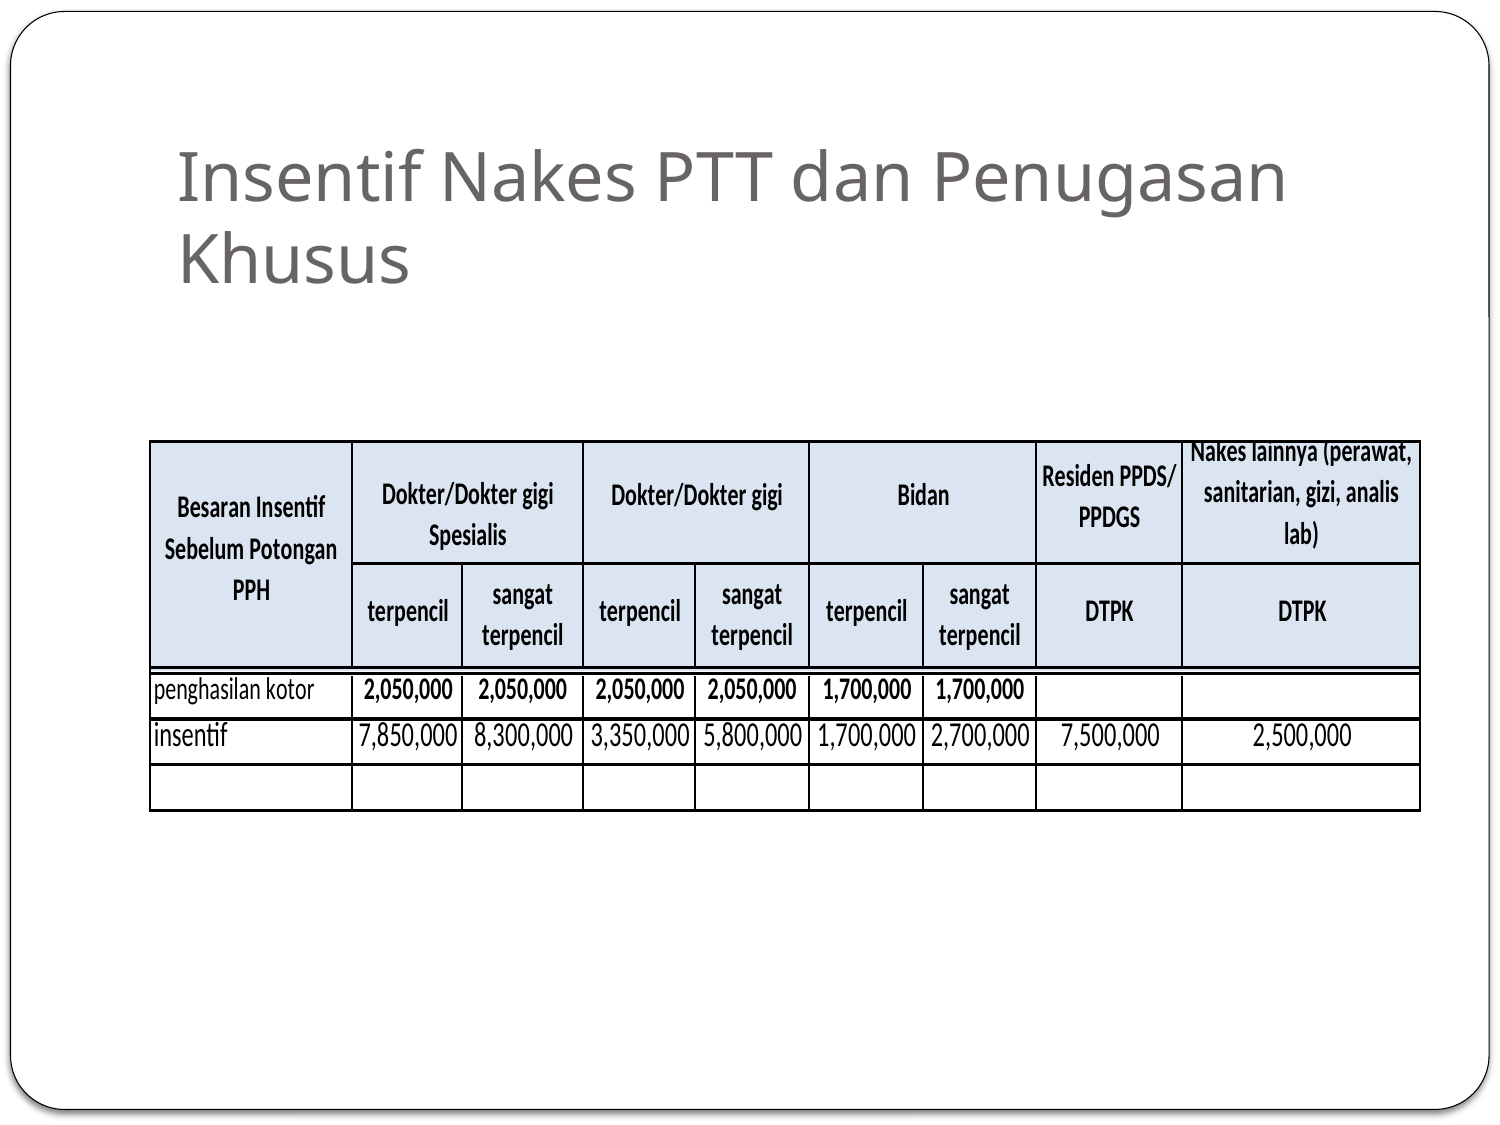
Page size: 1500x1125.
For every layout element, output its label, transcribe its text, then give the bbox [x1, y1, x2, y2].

picture [148, 440, 1422, 813]
title Insentif Nakes PTT dan Penugasan Khusus [162, 125, 1438, 313]
